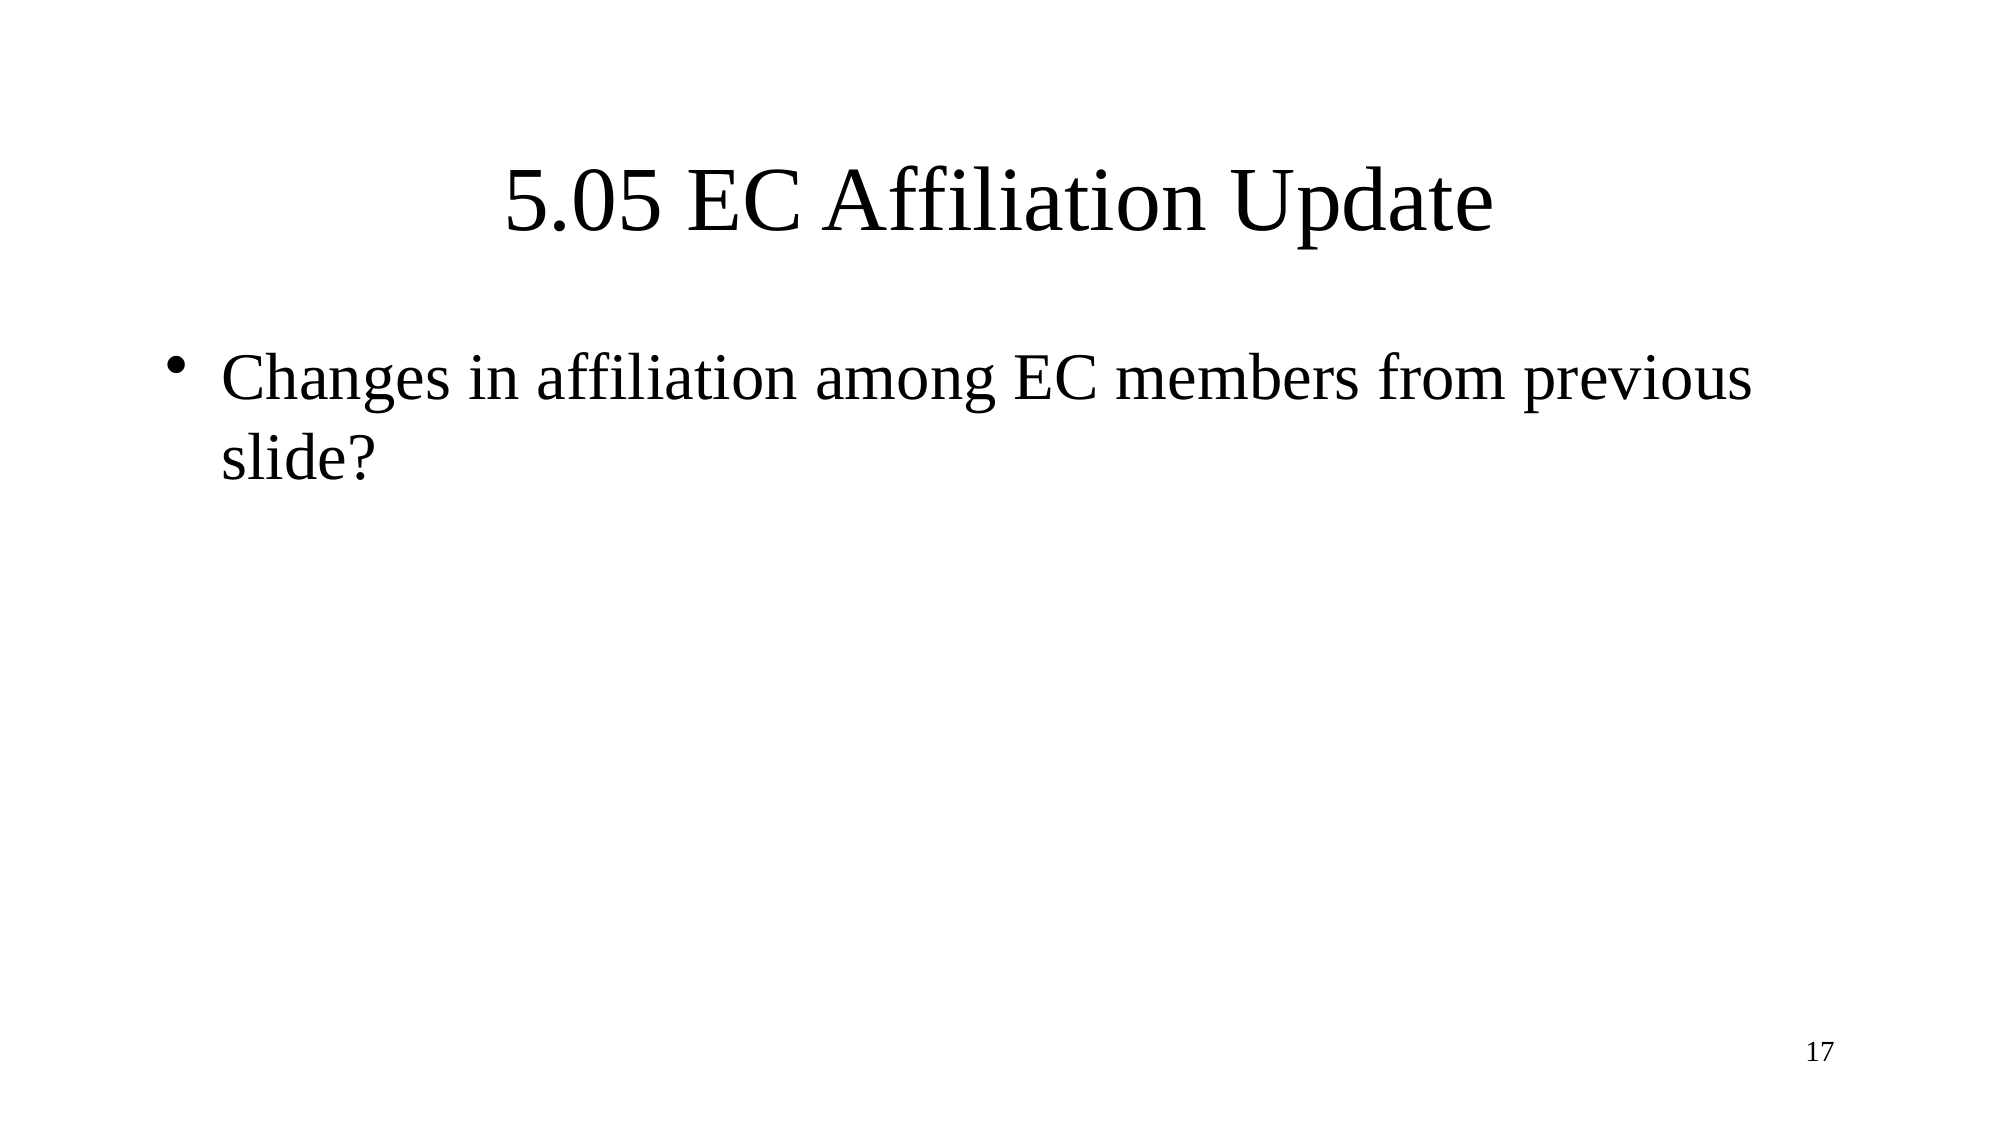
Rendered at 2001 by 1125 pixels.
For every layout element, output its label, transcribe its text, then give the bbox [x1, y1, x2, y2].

slide_number 17 [1433, 1024, 1851, 1101]
title 5.05 EC Affiliation Update [362, 99, 1638, 288]
list Changes in affiliation among EC members from previous slide? [149, 324, 1851, 1001]
